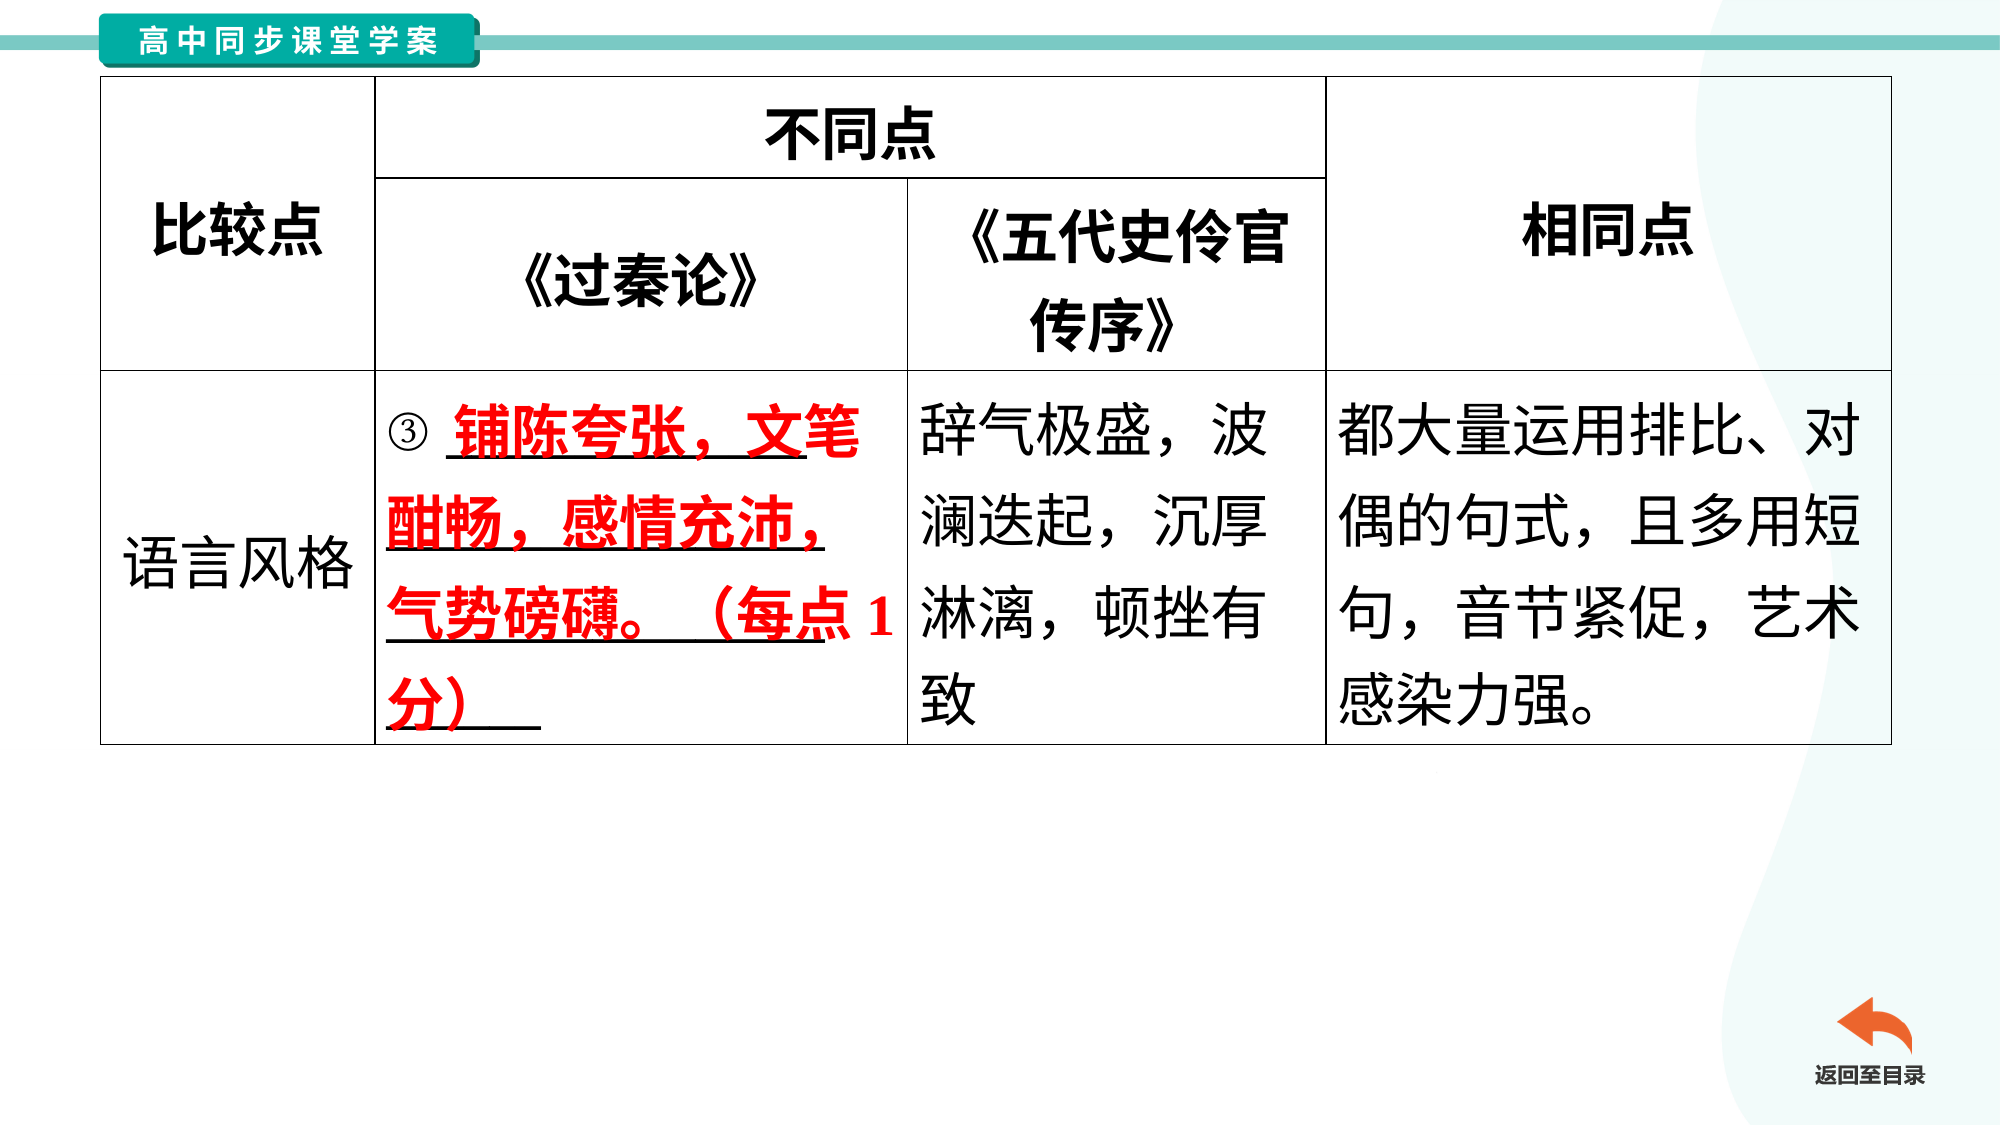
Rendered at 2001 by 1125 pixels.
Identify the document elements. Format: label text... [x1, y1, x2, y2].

text_box 铺陈夸张，文笔酣畅，感情充沛，气势磅礴。（每点1分） [386, 374, 899, 739]
table_cell 语言风格 [101, 371, 374, 744]
table_cell 辞气极盛，波 澜迭起，沉厚 淋漓，顿挫有 致 [908, 371, 1325, 744]
table_cell 《五代史伶官 传序》 [908, 179, 1325, 370]
table_cell 《过秦论》 [376, 179, 907, 370]
table_header 比较点 [101, 77, 374, 370]
picture [0, 0, 2000, 1125]
table_header 相同点 [1327, 77, 1891, 370]
table_cell 都大量运用排比、对 偶的句式，且多用短 句，音节紧促，艺术 感染力强。 [1327, 371, 1891, 744]
table_header 不同点 [376, 77, 1325, 177]
table_cell ③ ______________ _________________ _________________ ______ [376, 371, 907, 744]
